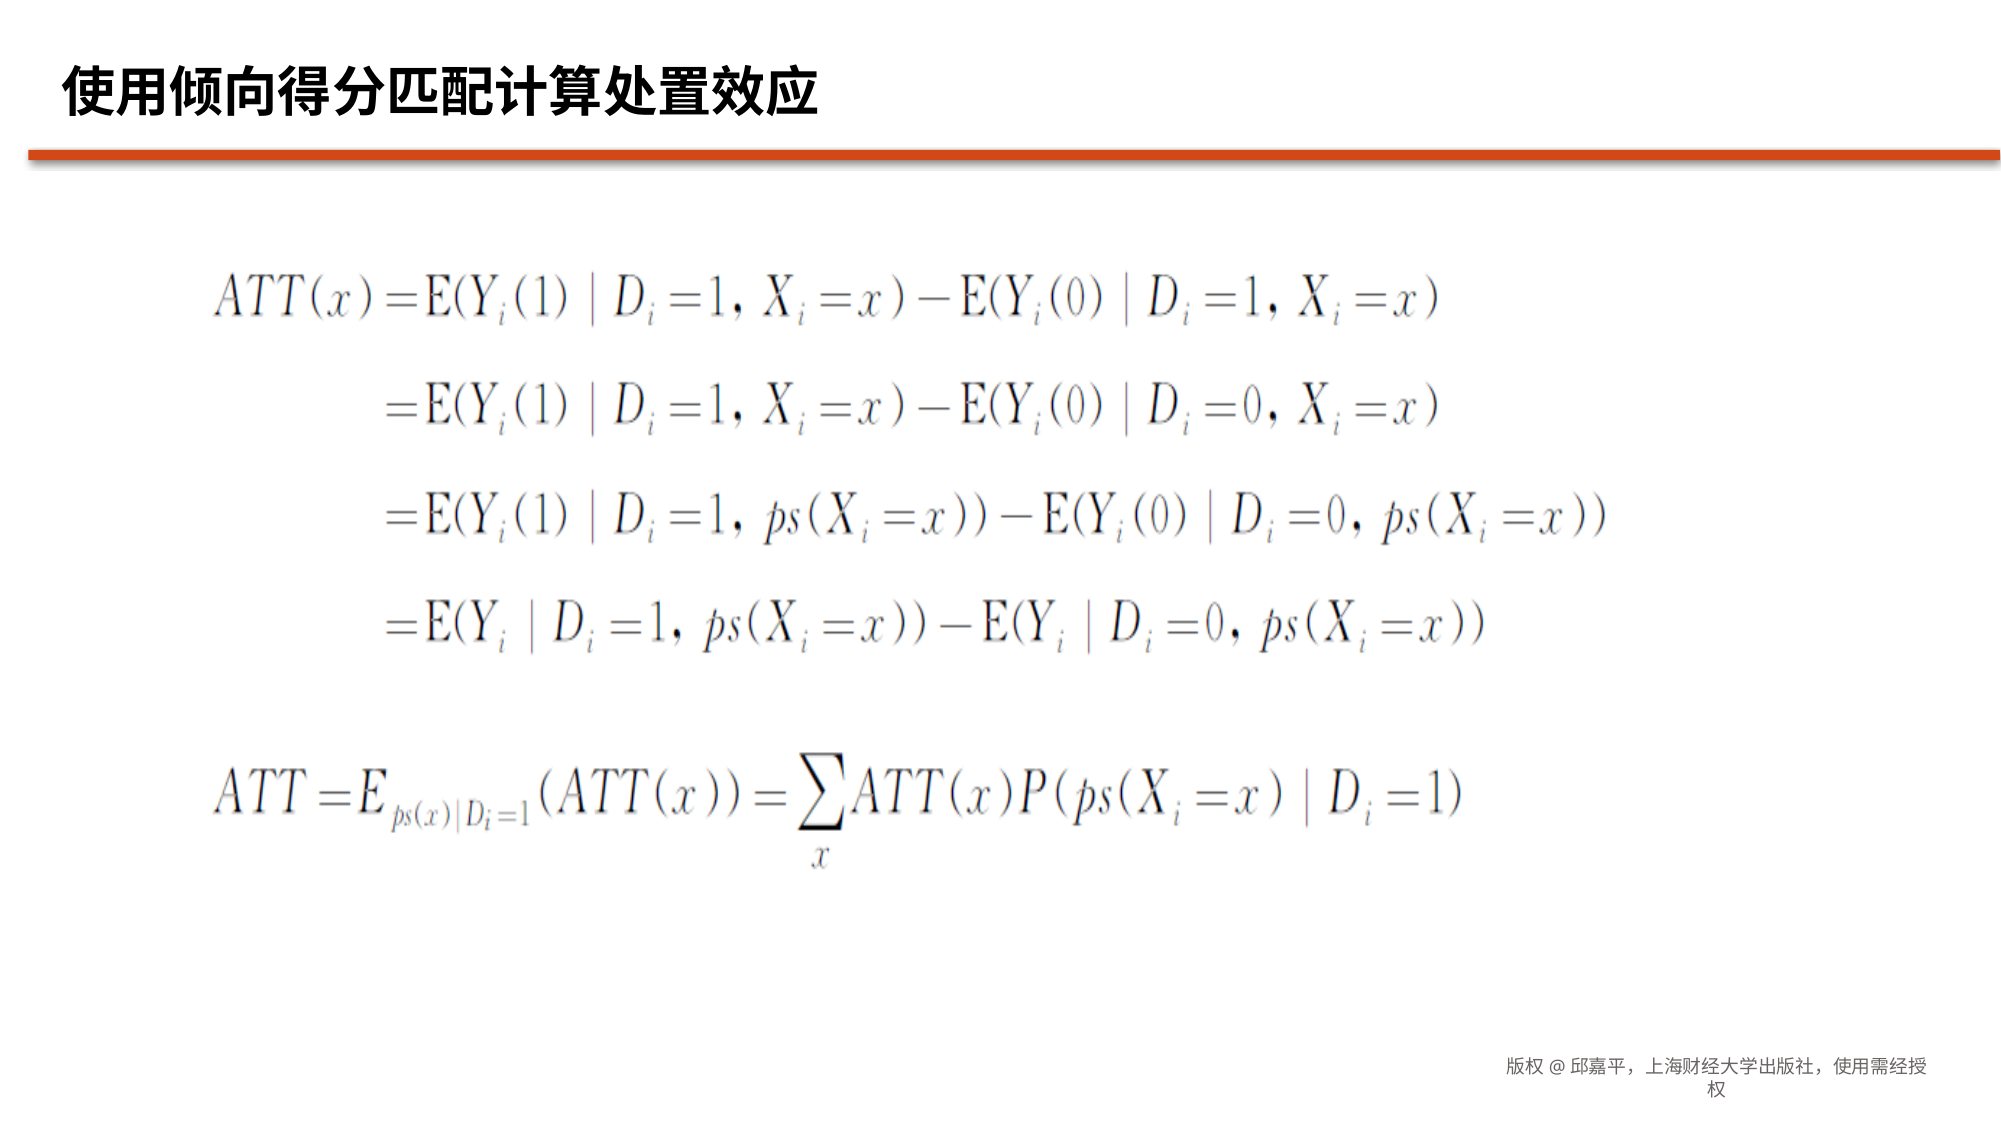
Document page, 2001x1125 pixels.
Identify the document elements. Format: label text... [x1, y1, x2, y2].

footer 版权@邱嘉平，上海财经大学出版社，使用需经授权 [1483, 1046, 1950, 1109]
title 使用倾向得分匹配计算处置效应 [46, 49, 1821, 138]
picture [161, 237, 1647, 704]
picture [185, 733, 1526, 881]
